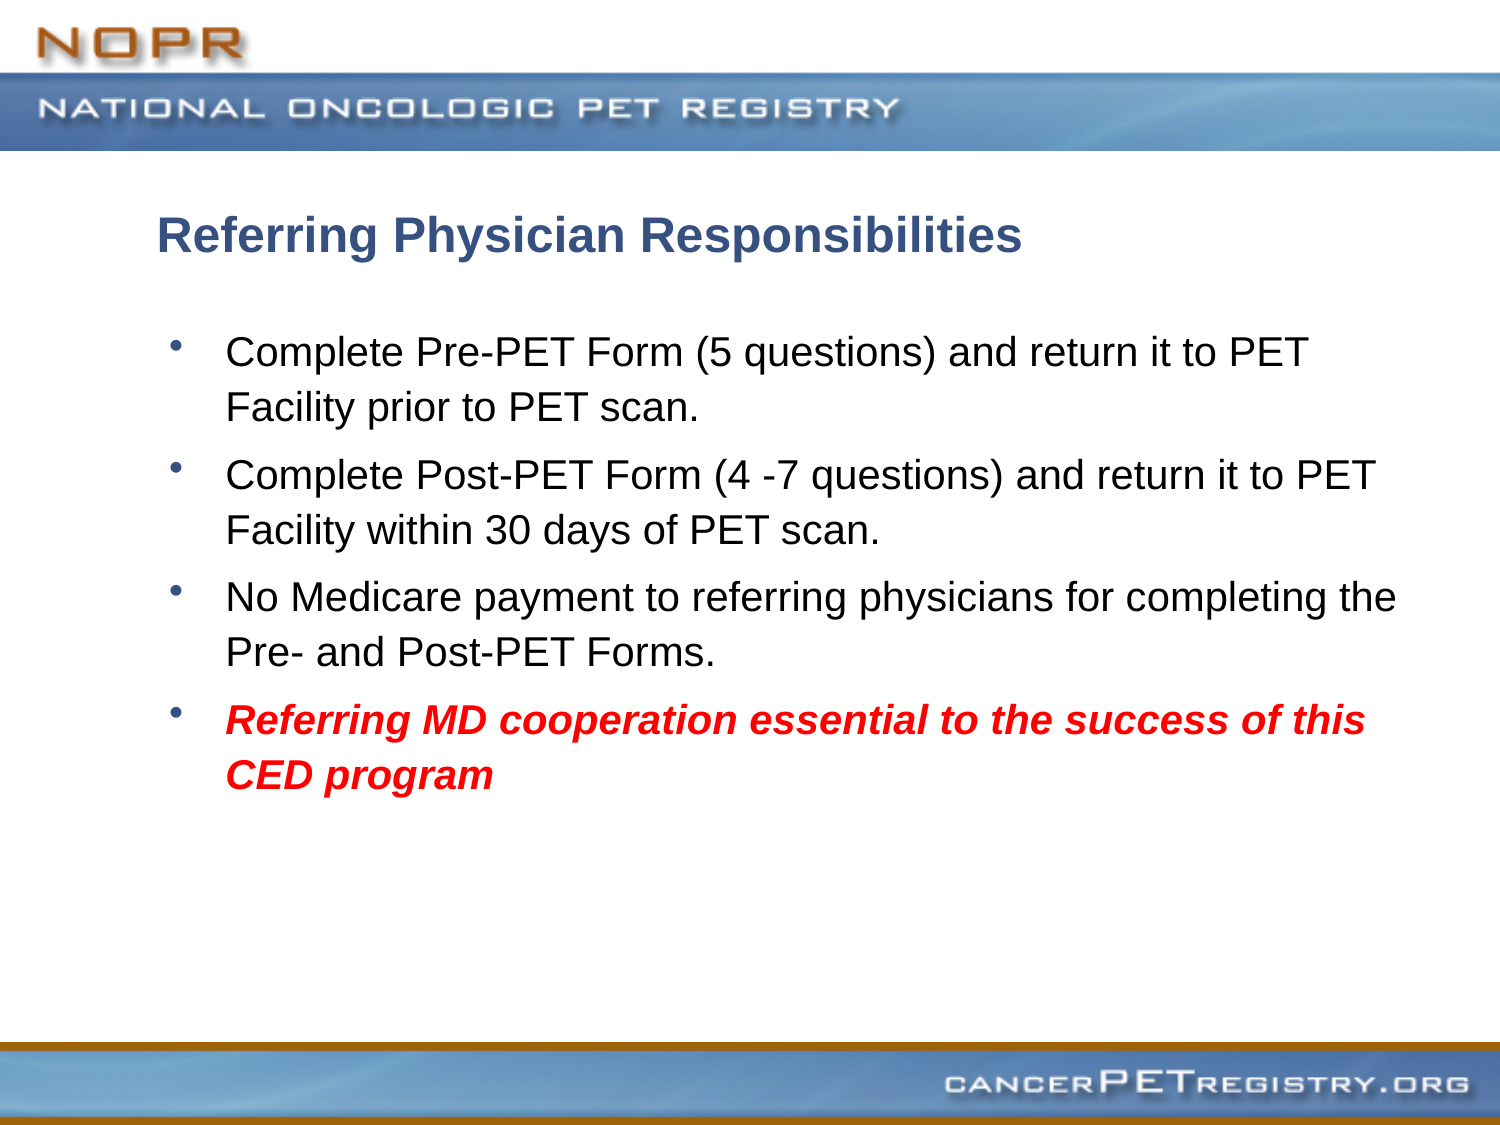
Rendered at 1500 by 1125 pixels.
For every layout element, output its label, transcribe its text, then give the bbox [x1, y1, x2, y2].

list Complete Pre-PET Form (5 questions) and return it to PET Facility prior to PET scan. Complete Post-PET Form (4 -7 questions) and return it to PET Facility within 30 days of PET scan. No Medicare payment to referring physicians for completing the Pre- and Post-PET Forms. Referring MD cooperation essential to the success of this CED program [153, 312, 1442, 784]
title Referring Physician Responsibilities [141, 212, 1363, 313]
picture [0, 1042, 1500, 1125]
picture [0, 24, 1500, 151]
